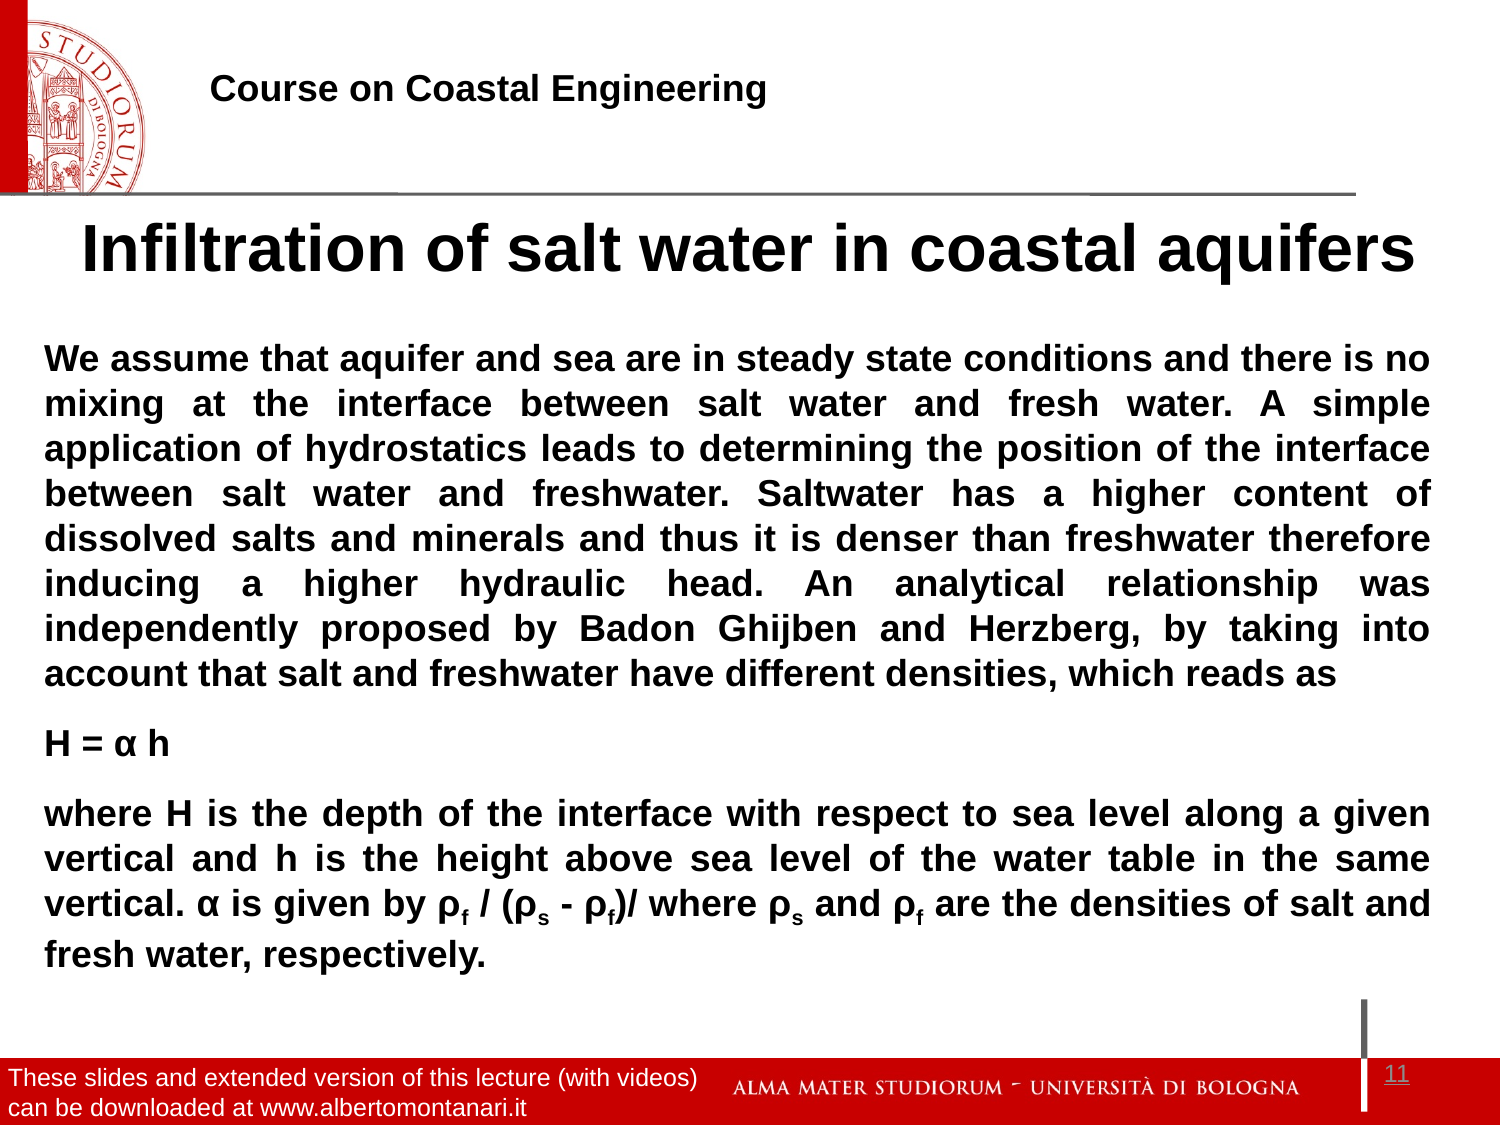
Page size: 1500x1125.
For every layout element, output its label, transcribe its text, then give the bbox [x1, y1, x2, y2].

slide_number 11 [1074, 1042, 1425, 1103]
picture [28, 16, 151, 117]
picture [0, 1058, 1500, 1125]
text_box Infiltration of salt water in coastal aquifers [11, 117, 1489, 292]
list We assume that aquifer and sea are in steady state conditions and there is no mixing at the interface between salt water and fresh water. A simple application of hydrostatics leads to determining the position of the interface between salt water and freshwater. Saltwater has a higher content of dissolved salts and minerals and thus it is denser than freshwater therefore inducing a higher hydraulic head. An analytical relationship was independently proposed by Badon Ghijben and Herzberg, by taking into account that salt and freshwater have different densities, which reads as H = α h where H is the depth of the interface with respect to sea level along a given vertical and h is the height above sea level of the water table in the same vertical. α is given by ρf / (ρs - ρf)/ where ρs and ρf are the densities of salt and fresh water, respectively. [29, 326, 1447, 983]
